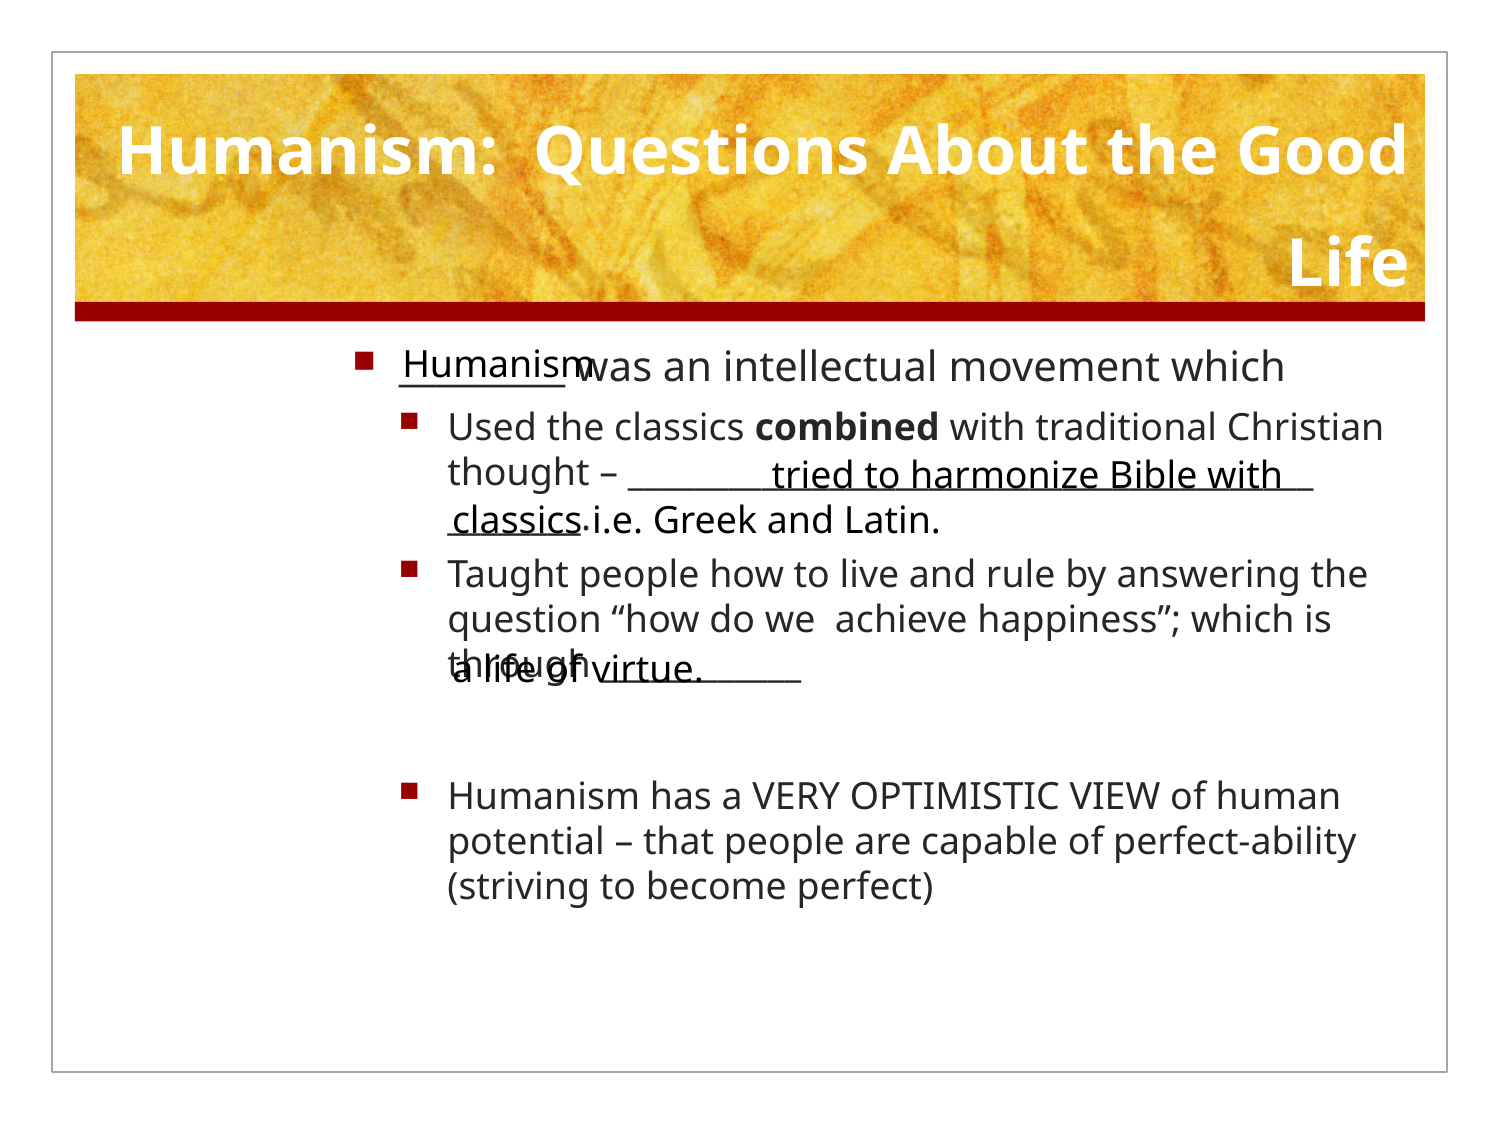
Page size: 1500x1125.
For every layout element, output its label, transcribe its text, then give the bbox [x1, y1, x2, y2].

list _________ was an intellectual movement which Used the classics combined with traditional Christian thought – _________________________________________ ________. Taught people how to live and rule by answering the question “how do we achieve happiness”; which is through ____________ Humanism has a VERY OPTIMISTIC VIEW of human potential – that people are capable of perfect-ability (striving to become perfect) [337, 332, 1425, 1013]
text_box tried to harmonize Bible with classics i.e. Greek and Latin. [437, 443, 1400, 549]
picture [75, 74, 1425, 112]
text_box a life of virtue. [437, 637, 863, 698]
title Humanism: Questions About the Good Life [75, 112, 1425, 300]
text_box Humanism [387, 332, 713, 393]
